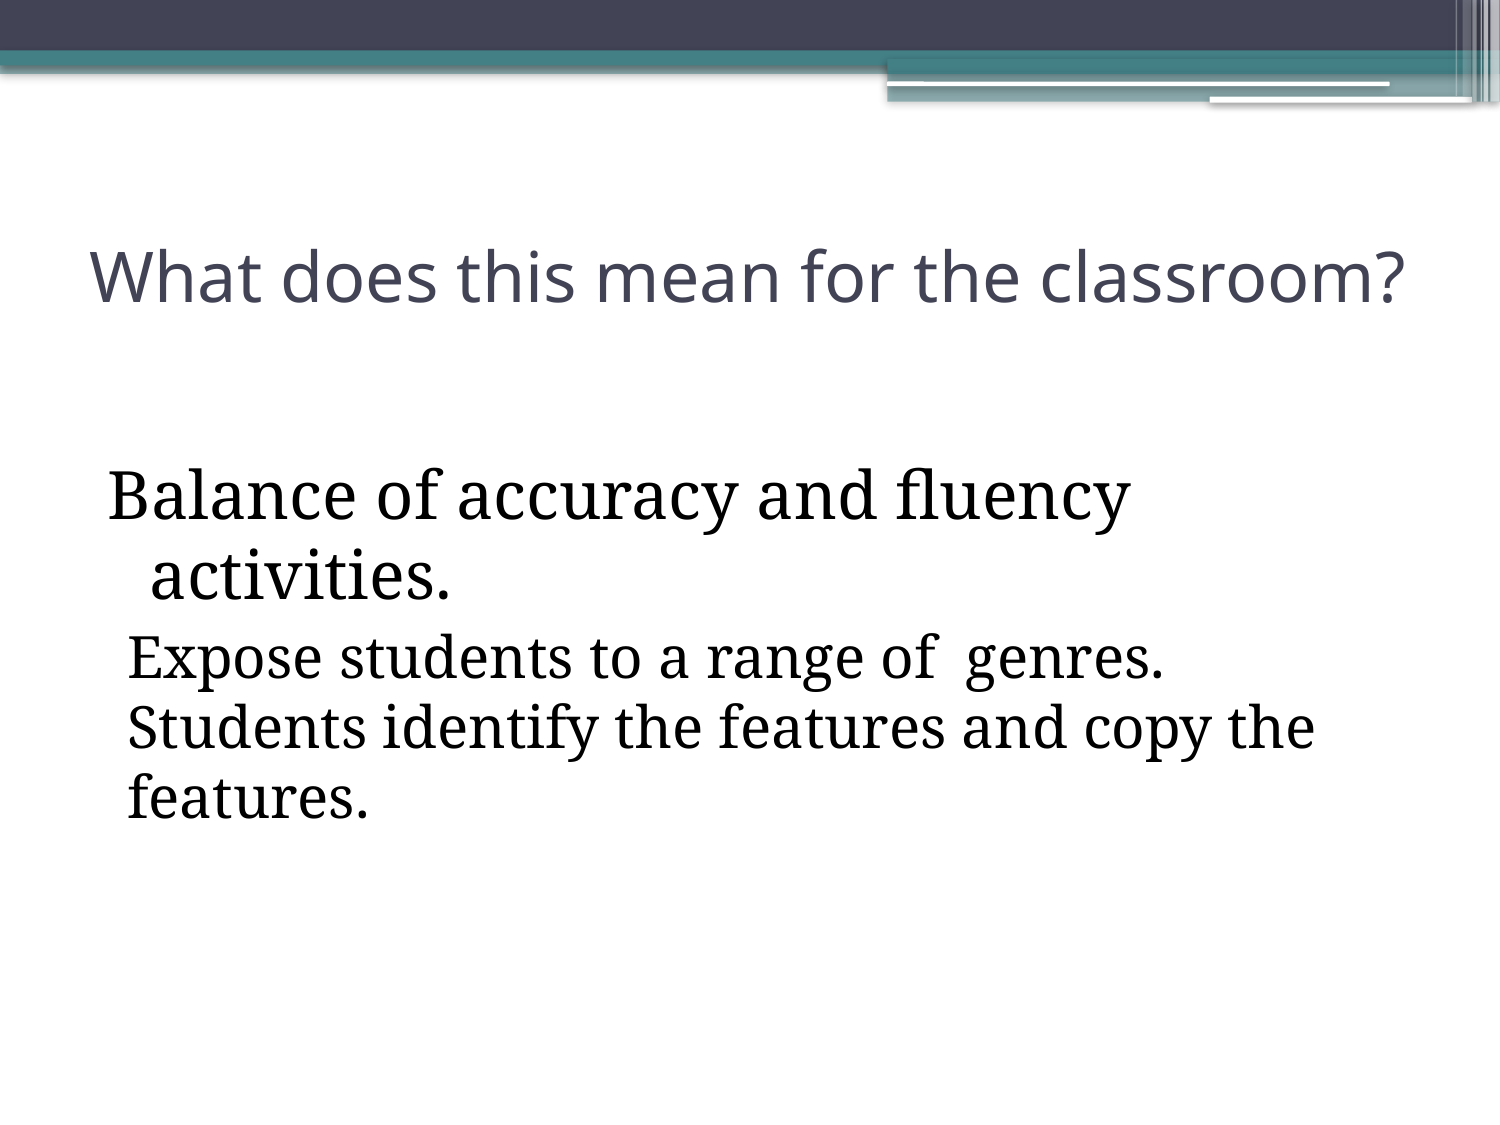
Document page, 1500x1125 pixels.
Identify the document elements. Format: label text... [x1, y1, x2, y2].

text_box Expose students to a range of genres. Students identify the features and copy the features. [112, 612, 1413, 838]
title What does this mean for the classroom? [75, 187, 1425, 363]
list Balance of accuracy and fluency activities. [75, 368, 1425, 575]
